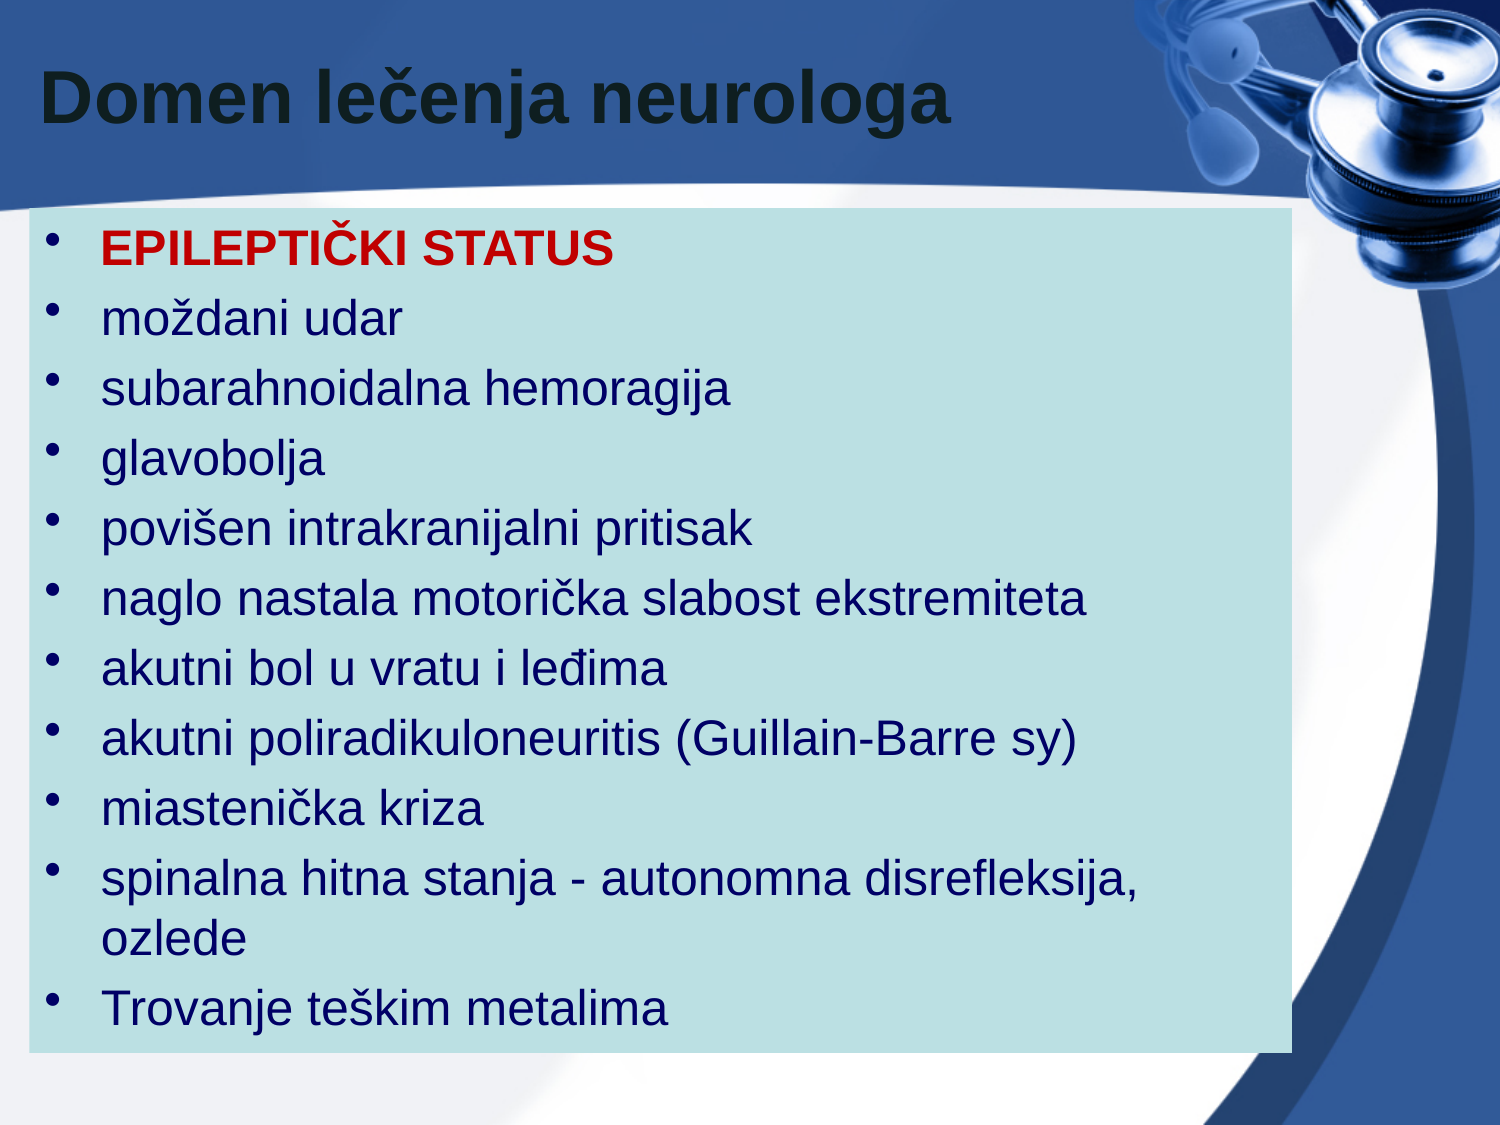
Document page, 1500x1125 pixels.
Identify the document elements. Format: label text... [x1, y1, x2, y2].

title Domen lečenja neurologa [24, 24, 1251, 163]
picture [0, 0, 1500, 1125]
list EPILEPTIČKI STATUS moždani udar subarahnoidalna hemoragija glavobolja povišen intrakranijalni pritisak naglo nastala motorička slabost ekstremiteta akutni bol u vratu i leđima akutni poliradikuloneuritis (Guillain-Barre sy) miastenička kriza spinalna hitna stanja - autonomna disrefleksija, ozlede Trovanje teškim metalima [29, 207, 1293, 1054]
slide_number 39 [937, 1062, 1294, 1101]
